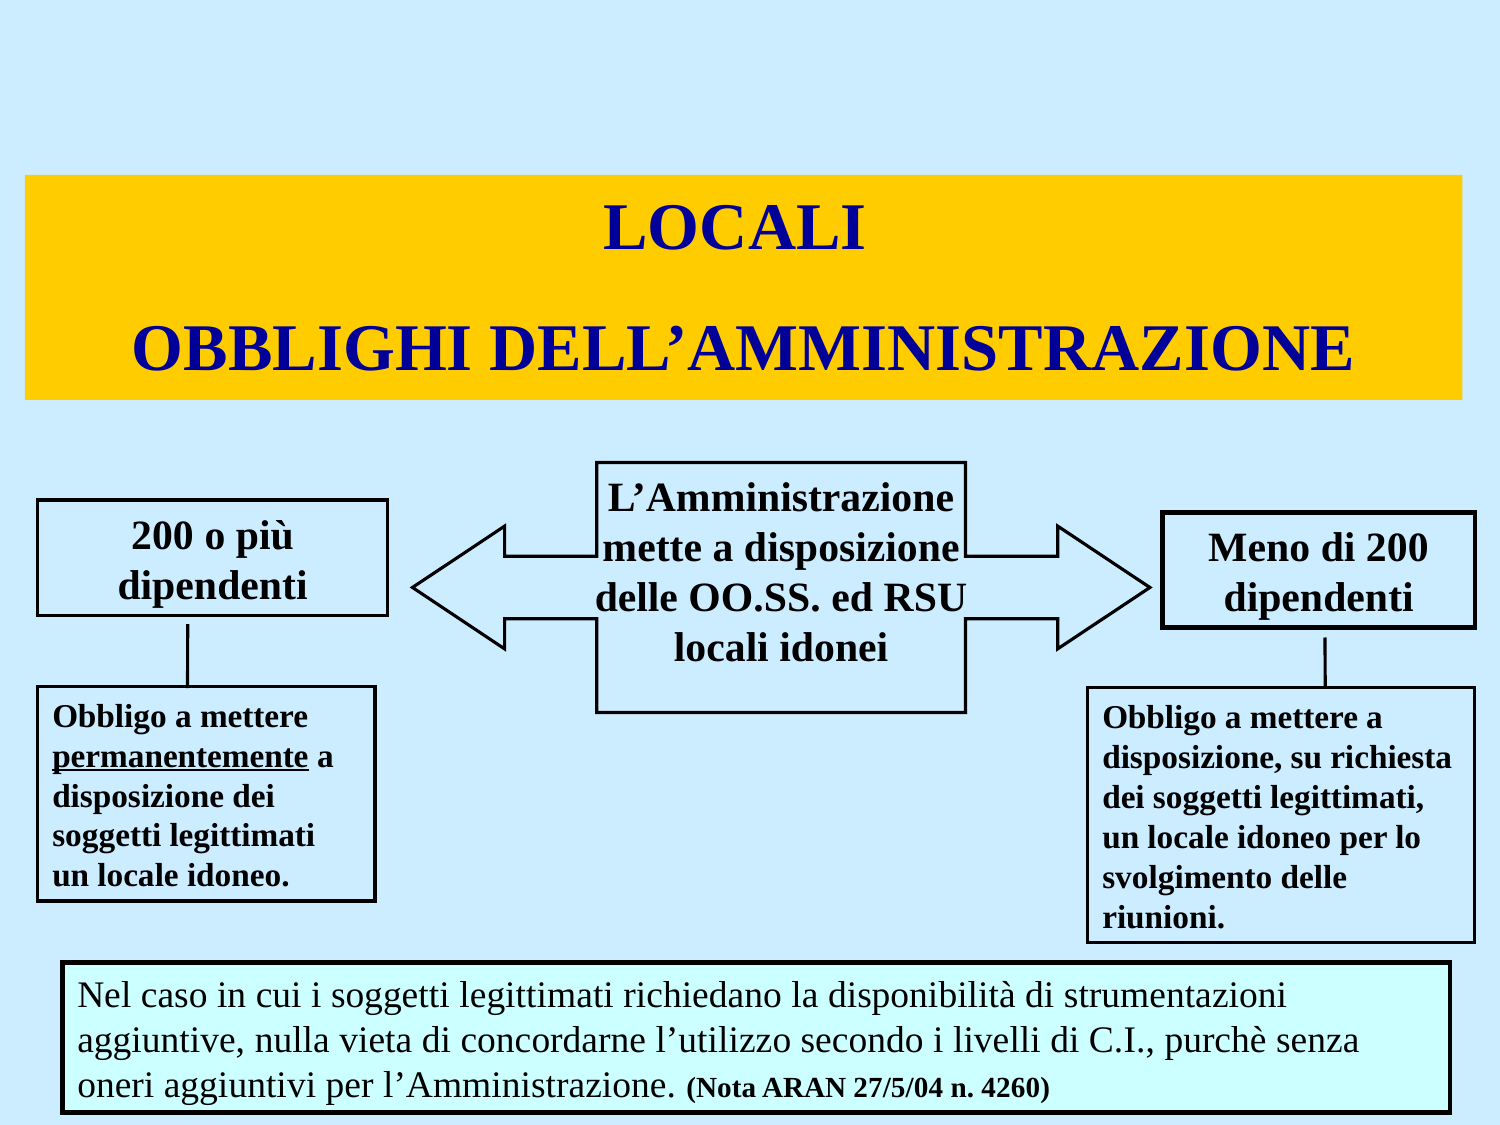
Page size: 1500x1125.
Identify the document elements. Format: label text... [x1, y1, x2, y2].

text_box Meno di 200 dipendenti [1162, 512, 1475, 628]
text_box LOCALI OBBLIGHI DELL’AMMINISTRAZIONE [24, 174, 1463, 400]
text_box 200 o più dipendenti [37, 499, 388, 616]
text_box [412, 526, 549, 649]
text_box [1013, 526, 1150, 649]
text_box L’Amministrazione mette a disposizione delle OO.SS. ed RSU locali idonei [549, 462, 1013, 678]
text_box Obbligo a mettere a disposizione, su richiesta dei soggetti legittimati, un locale idoneo per lo svolgimento delle riunioni. [1087, 687, 1475, 943]
text_box Obbligo a mettere permanentemente a disposizione dei soggetti legittimati un locale idoneo. [37, 686, 375, 902]
text_box Nel caso in cui i soggetti legittimati richiedano la disponibilità di strumentazioni aggiuntive, nulla vieta di concordarne l’utilizzo secondo i livelli di C.I., purchè senza oneri aggiuntivi per l’Amministrazione. (Nota ARAN 27/5/04 n. 4260)‏ [62, 962, 1450, 1113]
text_box [596, 678, 966, 713]
